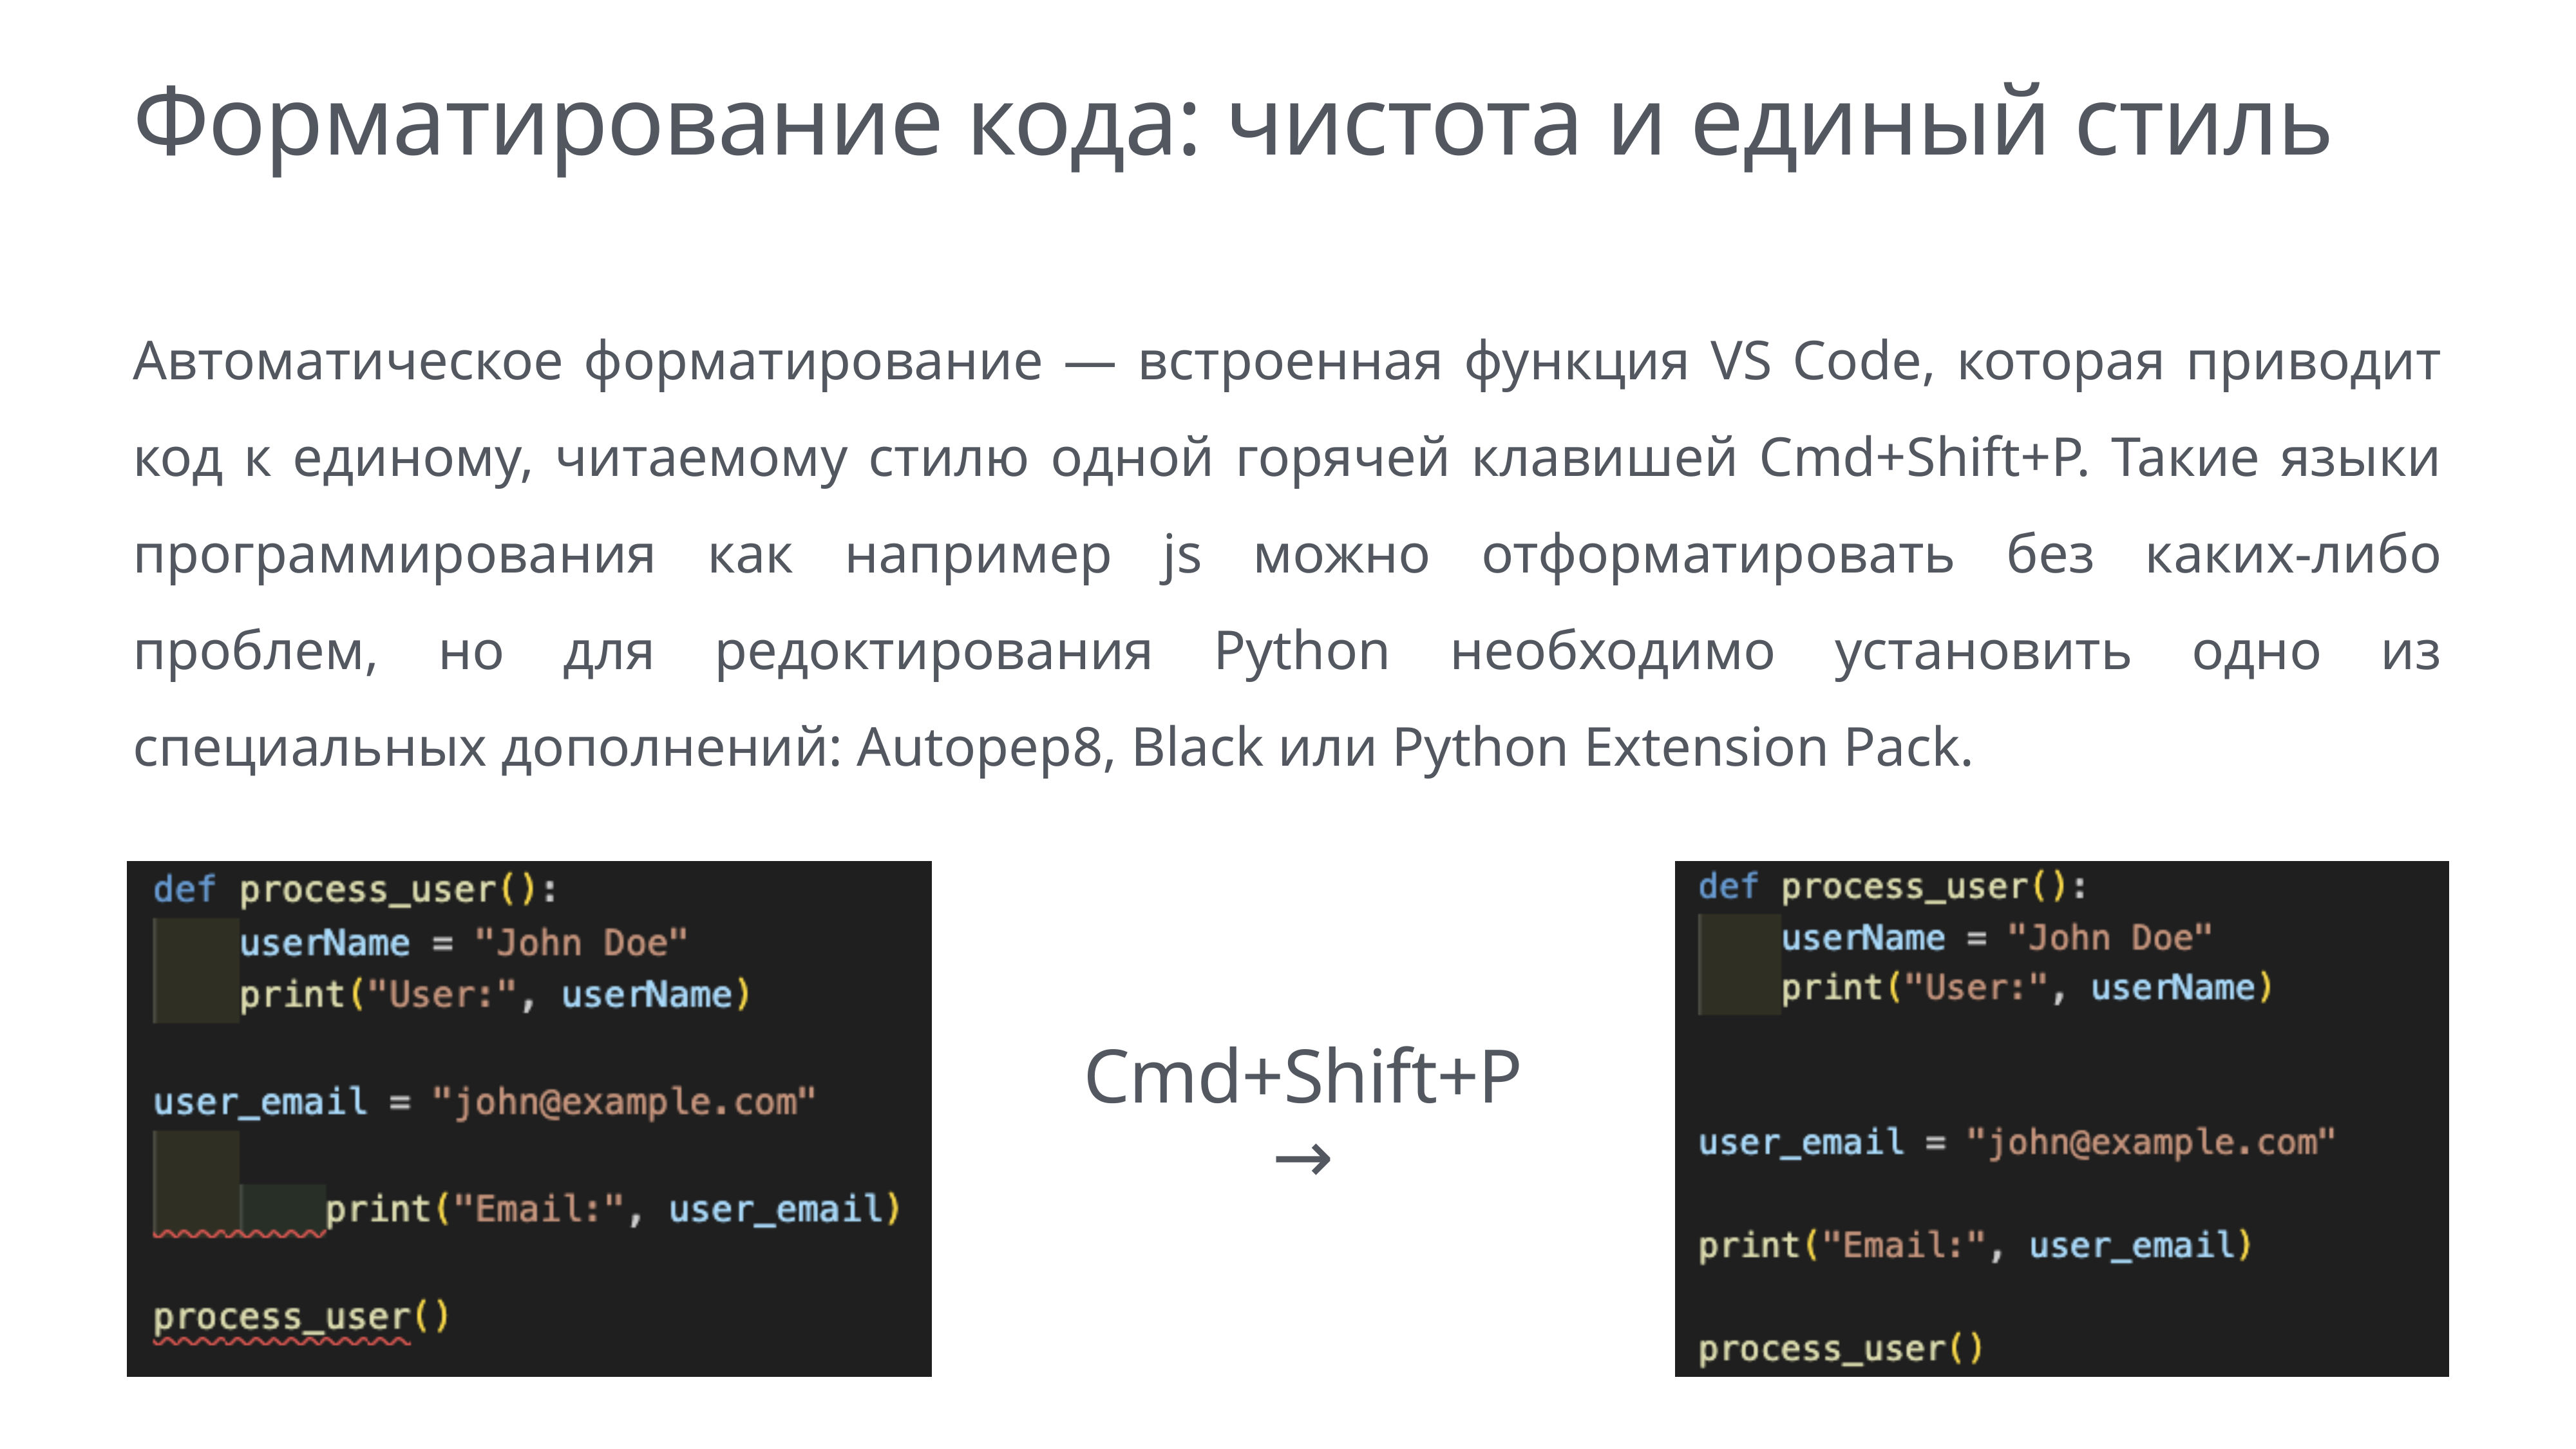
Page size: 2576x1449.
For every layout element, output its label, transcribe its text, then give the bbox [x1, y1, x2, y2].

list Автоматическое форматирование — встроенная функция VS Code, которая приводит код к единому, читаемому стилю одной горячей клавишей Cmd+Shift+P. Такие языки программирования как например js можно отформатировать без каких-либо проблем, но для редоктирования Python необходимо установить одно из специальных дополнений: Autopep8, Black или Python Extension Pack. [127, 288, 2449, 861]
picture [1675, 860, 2449, 1378]
title Форматирование кода: чистота и единый стиль [127, 66, 2449, 246]
text_box Cmd+Shift+P → [1078, 1034, 1529, 1204]
picture [127, 860, 932, 1378]
